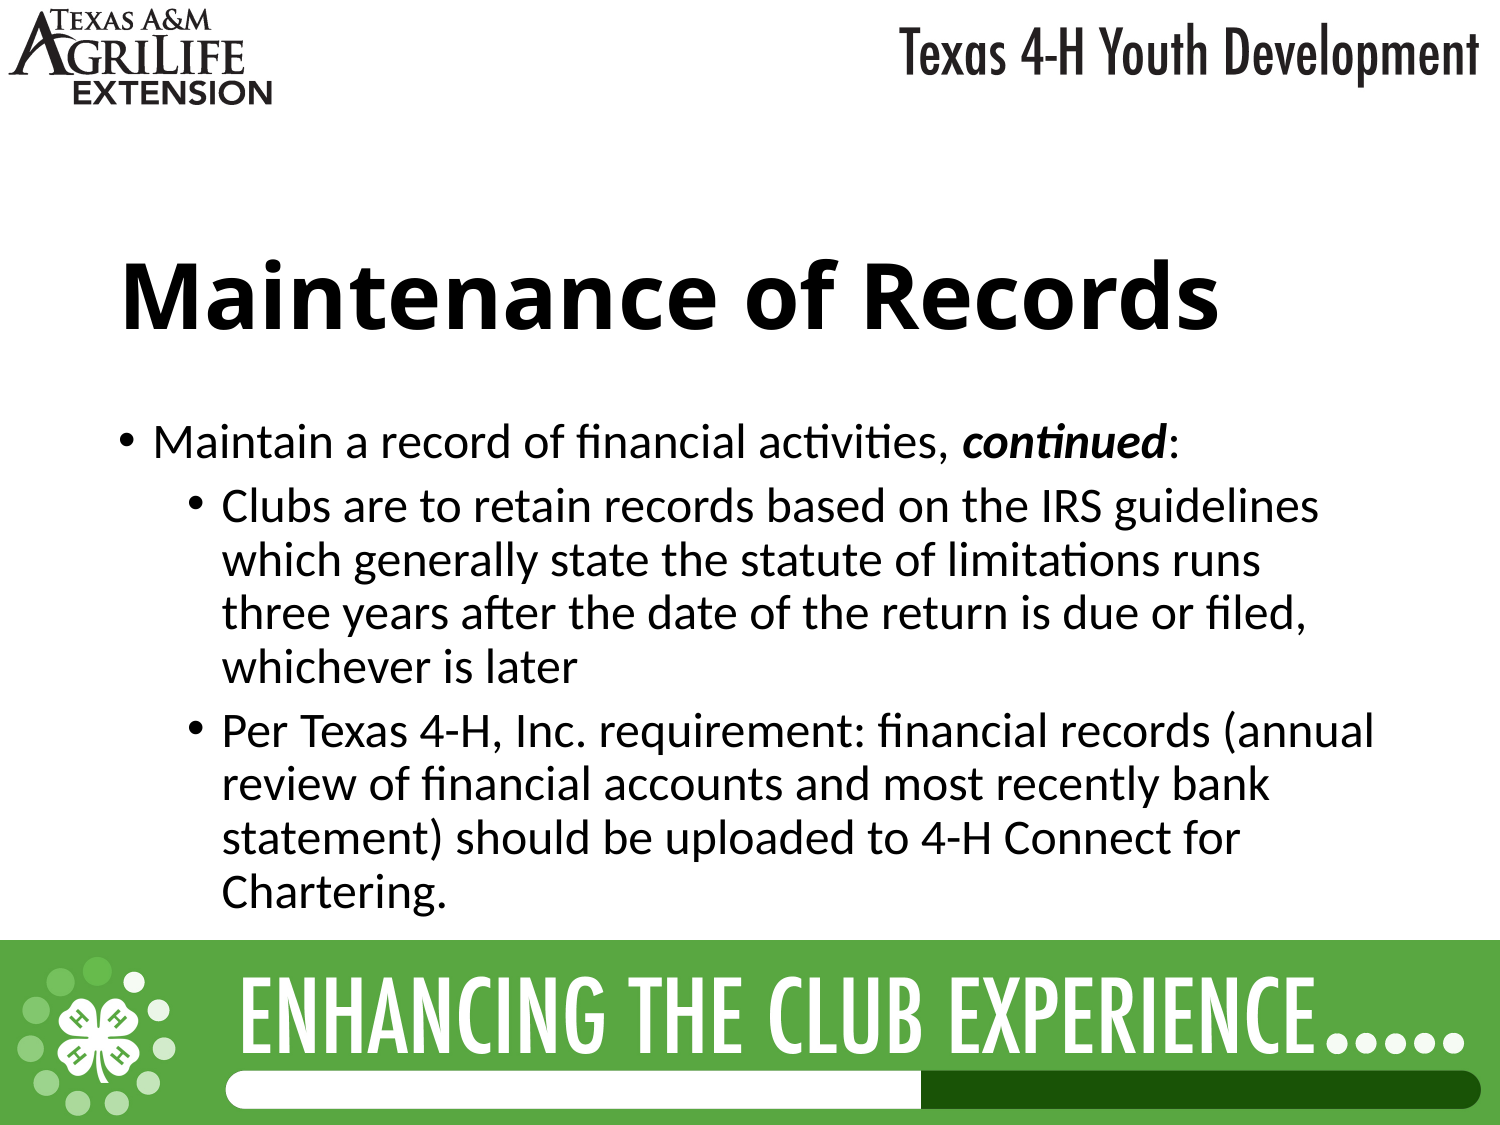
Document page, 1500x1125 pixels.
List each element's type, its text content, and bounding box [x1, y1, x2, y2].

list Maintain a record of financial activities, continued: Clubs are to retain records based on the IRS guidelines which generally state the statute of limitations runs three years after the date of the return is due or filed, whichever is later Per Texas 4-H, Inc. requirement: financial records (annual review of financial accounts and most recently bank statement) should be uploaded to 4-H Connect for Chartering. [103, 408, 1397, 932]
picture [0, 0, 1500, 1125]
title Maintenance of Records [103, 190, 1397, 408]
